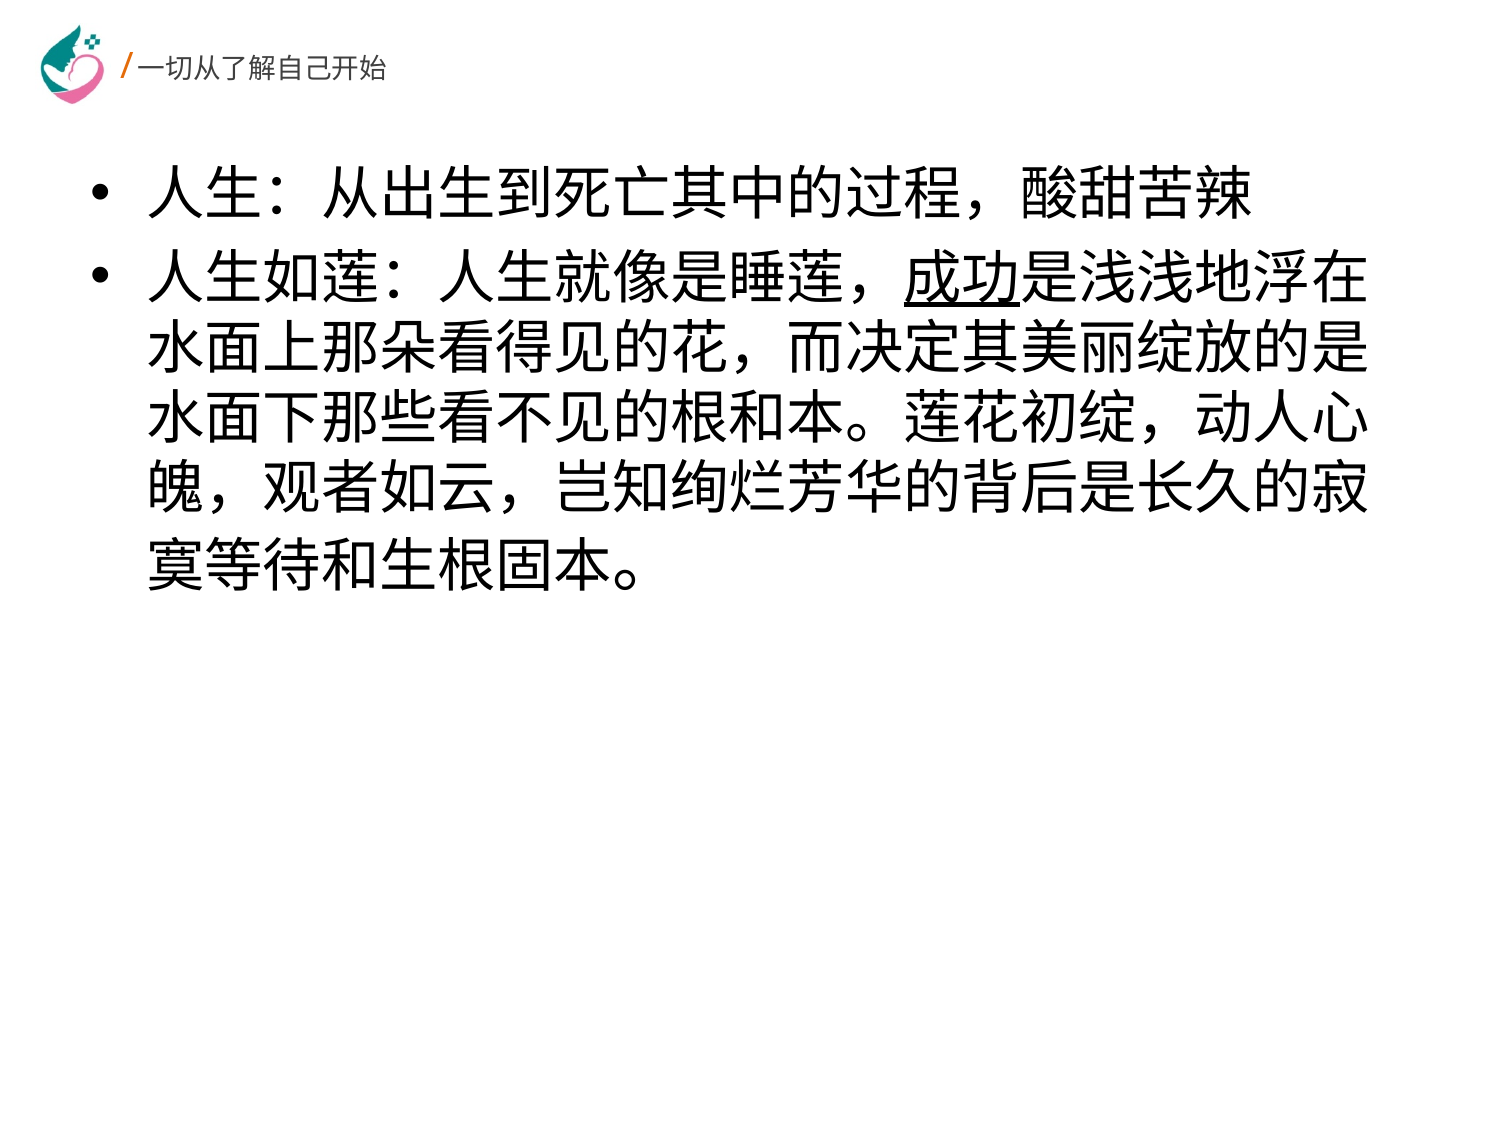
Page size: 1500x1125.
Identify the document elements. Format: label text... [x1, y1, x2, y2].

picture [35, 23, 111, 106]
list 人生：从出生到死亡其中的过程，酸甜苦辣 人生如莲：人生就像是睡莲，成功是浅浅地浮在水面上那朵看得见的花，而决定其美丽绽放的是水面下那些看不见的根和本。莲花初绽，动人心魄，观者如云，岂知绚烂芳华的背后是长久的寂寞等待和生根固本。 [74, 148, 1426, 1006]
